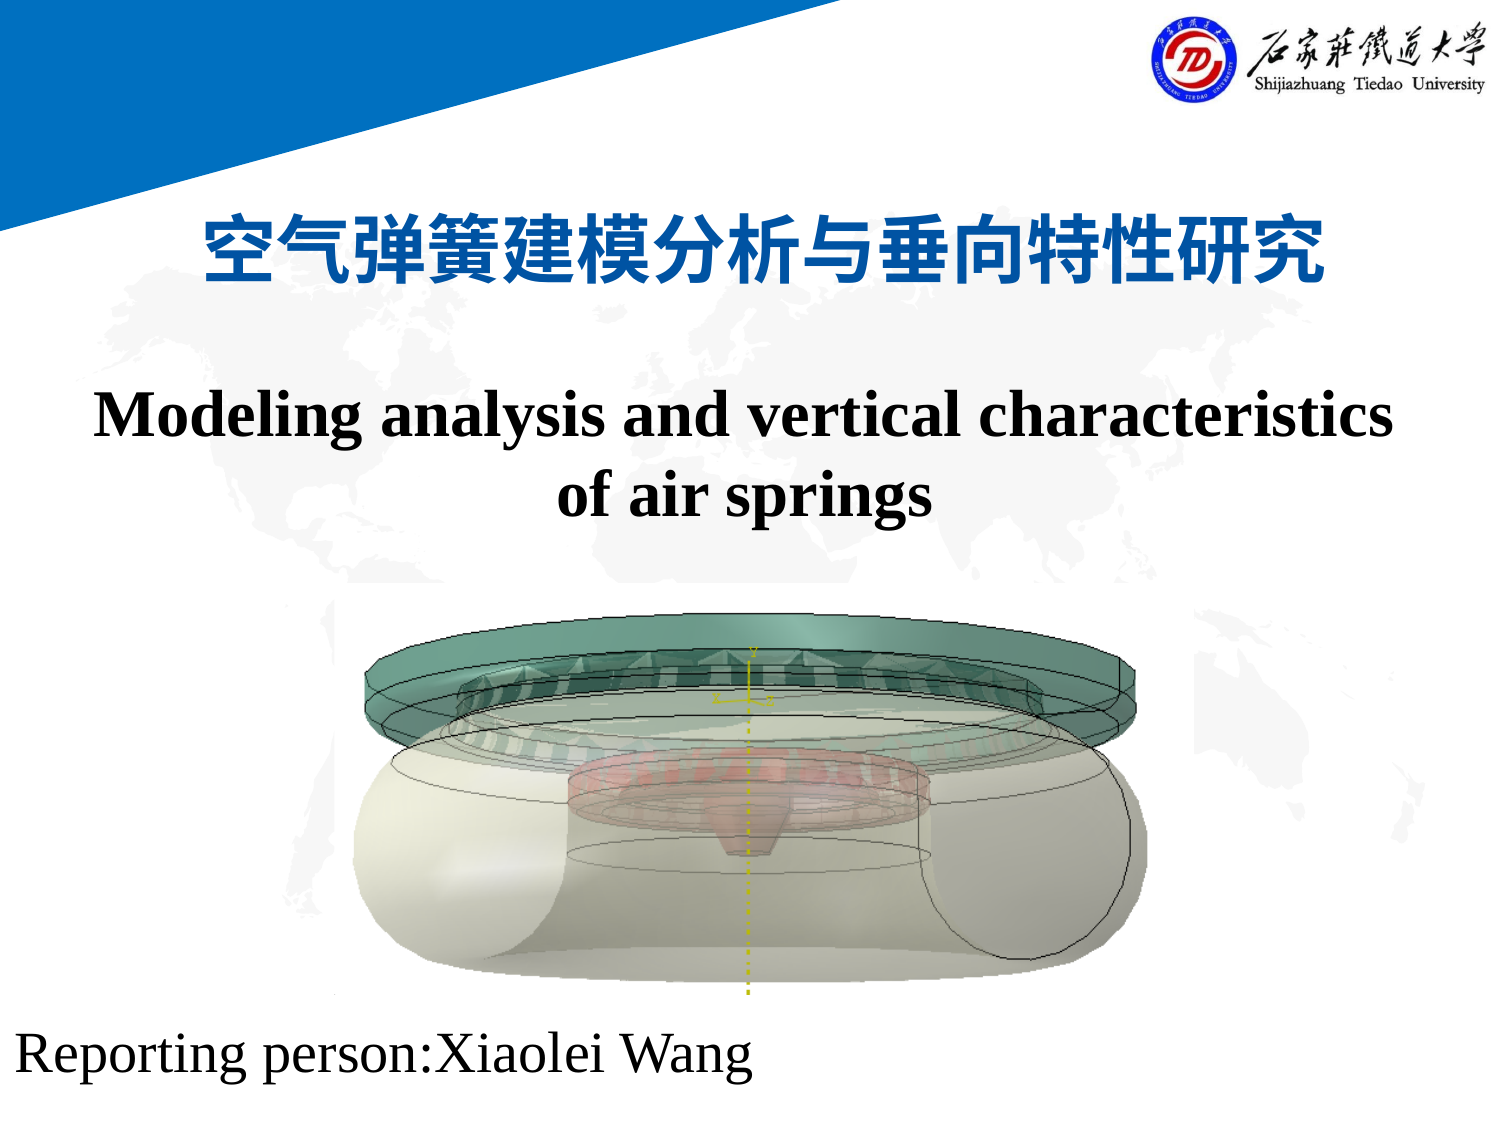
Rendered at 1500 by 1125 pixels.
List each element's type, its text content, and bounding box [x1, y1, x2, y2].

picture [1138, 0, 1500, 106]
text_box 空气弹簧建模分析与垂向特性研究 [13, 172, 1500, 300]
text_box Modeling analysis and vertical characteristics of air springs [64, 362, 1425, 538]
text_box [0, 0, 841, 233]
text_box Reporting person:Xiaolei Wang [0, 992, 862, 1092]
picture [334, 583, 1194, 995]
